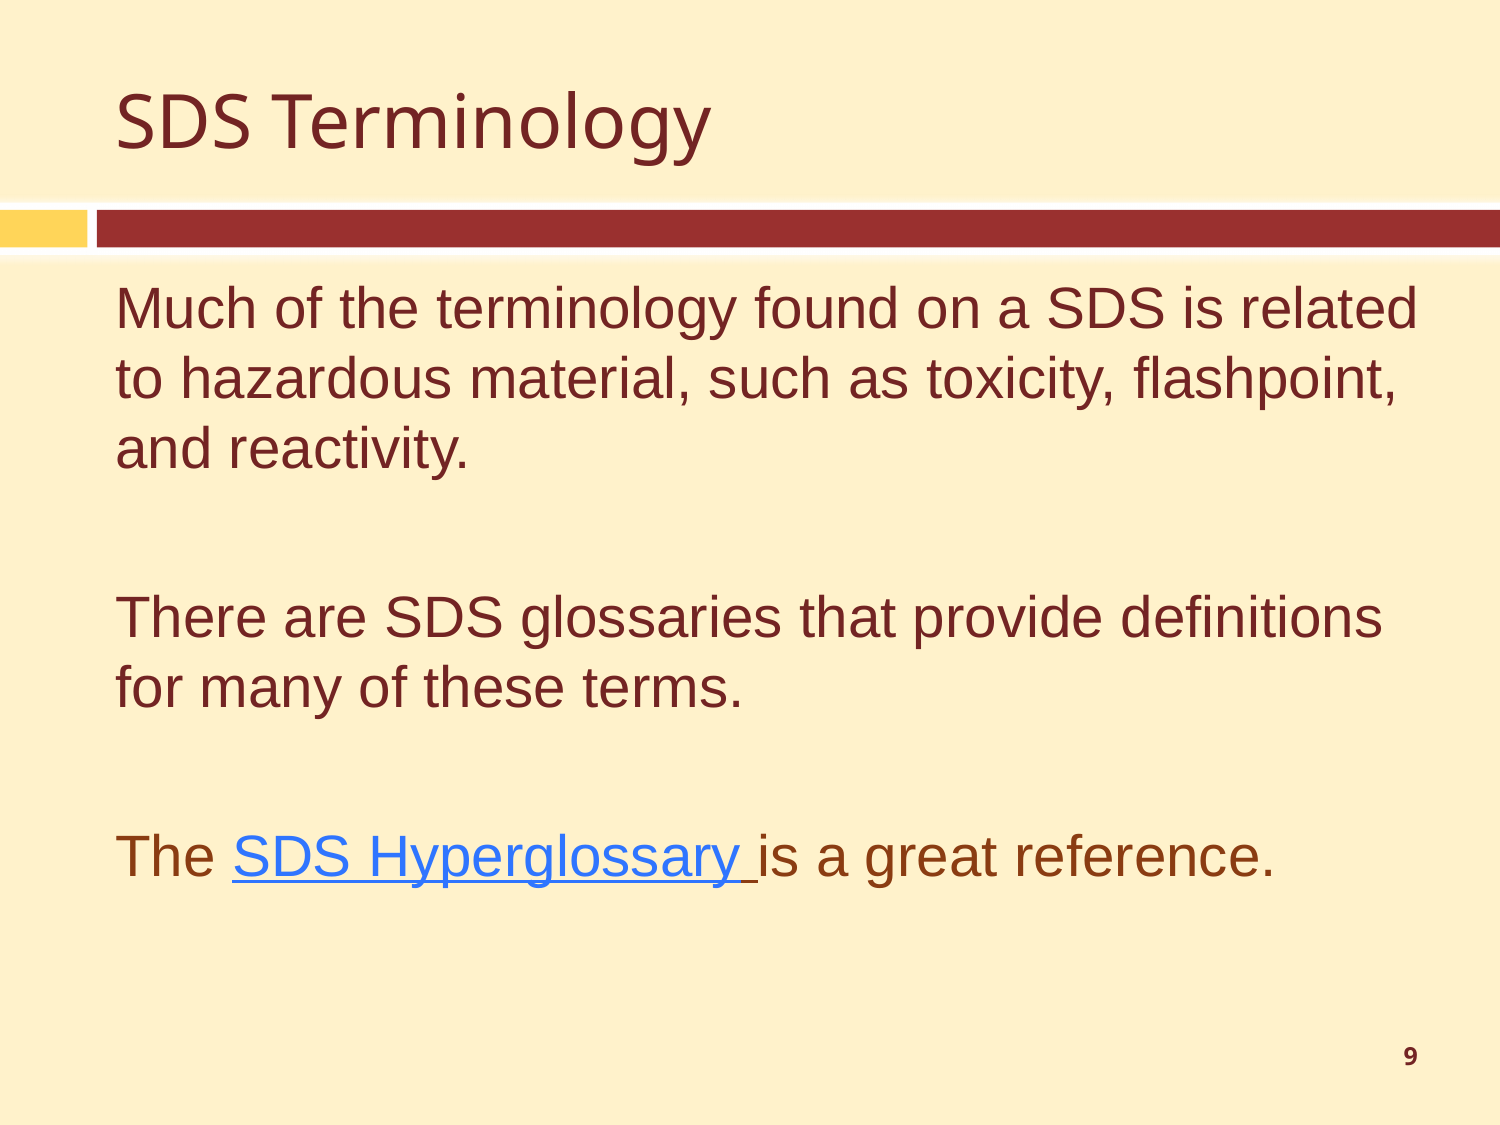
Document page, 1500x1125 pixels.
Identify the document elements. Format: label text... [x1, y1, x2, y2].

list Much of the terminology found on a SDS is related to hazardous material, such as toxicity, flashpoint, and reactivity. There are SDS glossaries that provide definitions for many of these terms. The SDS Hyperglossary is a great reference. [100, 262, 1438, 1000]
title SDS Terminology [100, 37, 1438, 200]
